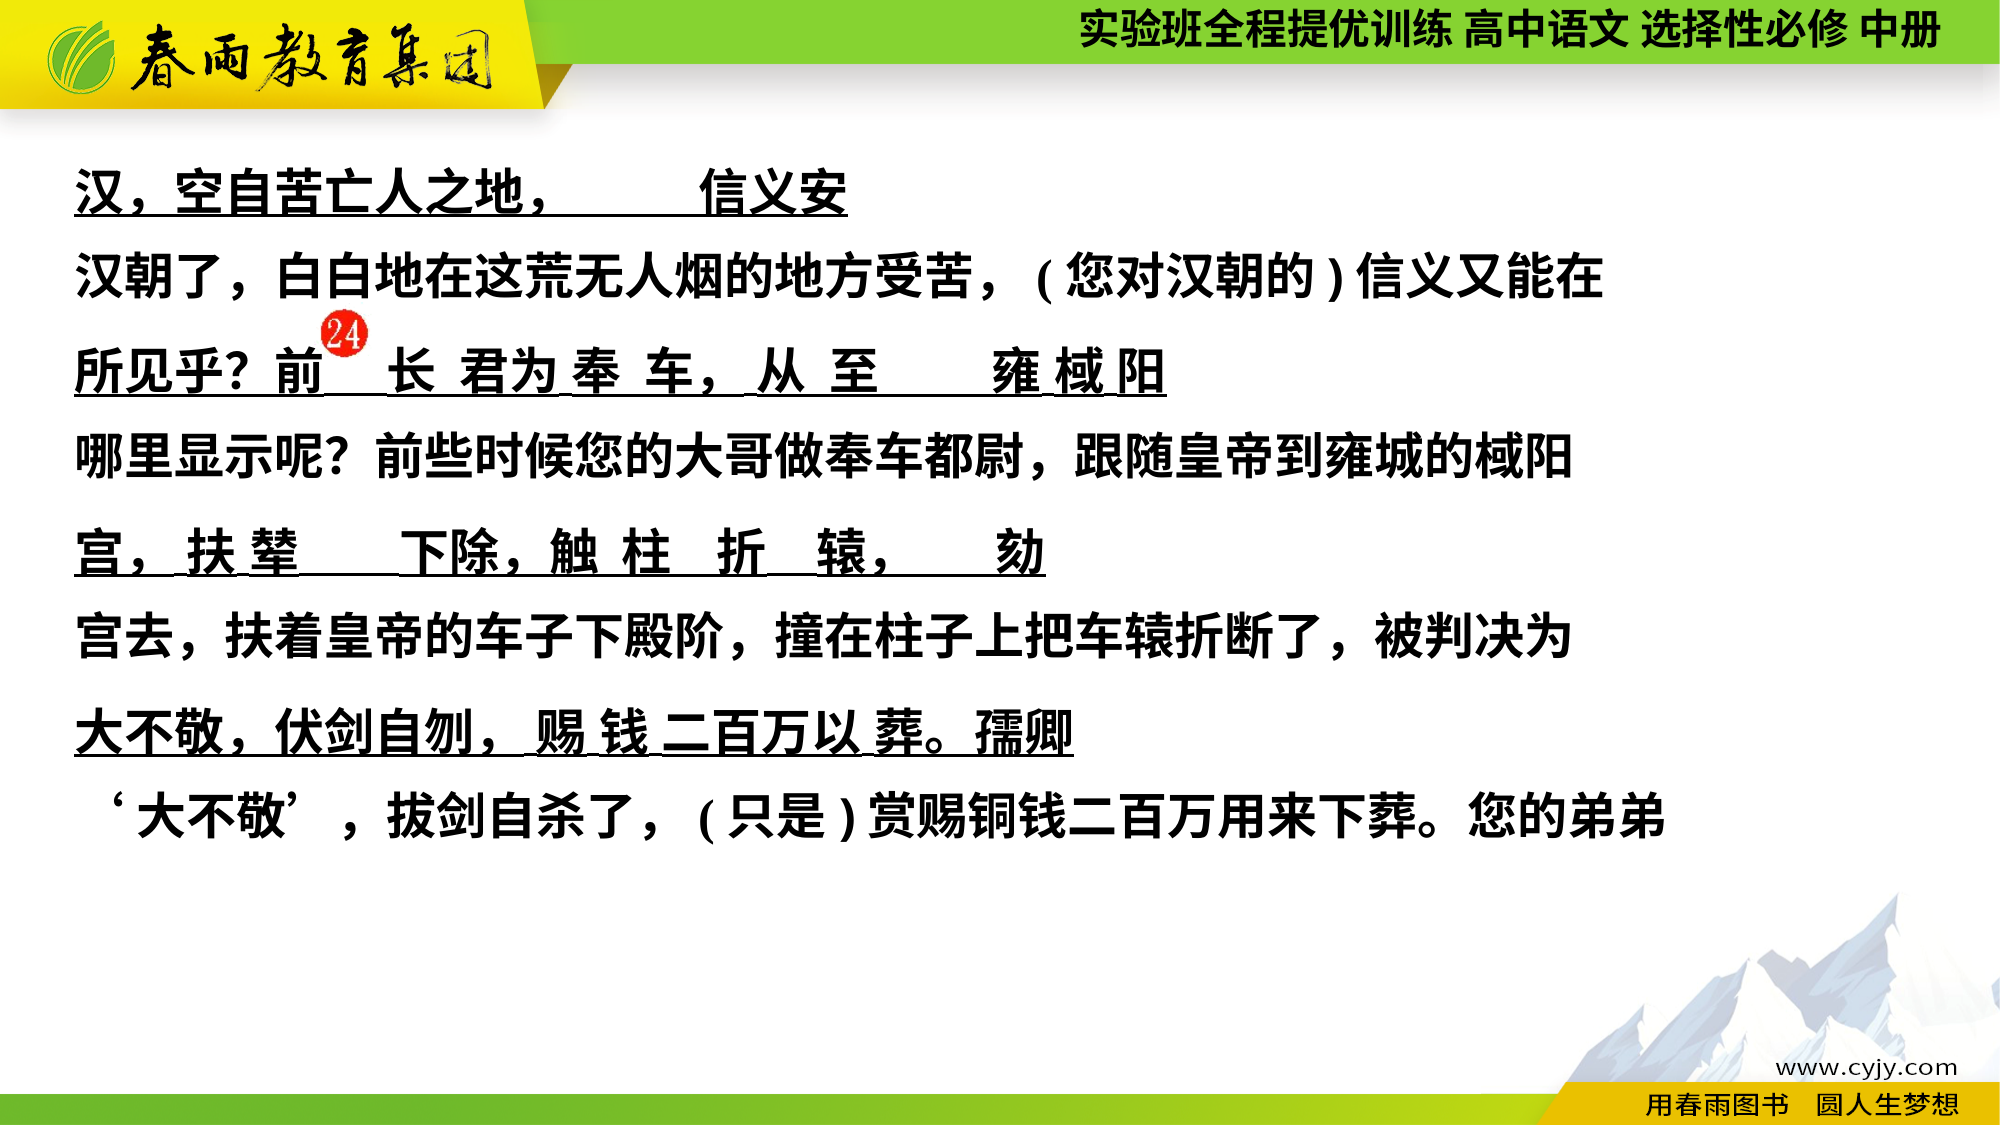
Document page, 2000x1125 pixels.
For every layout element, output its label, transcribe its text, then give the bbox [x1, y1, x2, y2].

text_box 汉朝了，白白地在这荒无人烟的地方受苦，(您对汉朝的)信义又能在 哪里显示呢？前些时候您的大哥做奉车都尉，跟随皇帝到雍城的棫阳 宫去，扶着皇帝的车子下殿阶，撞在柱子上把车辕折断了，被判决为 ‘大不敬’，拔剑自杀了，(只是)赏赐铜钱二百万用来下葬。您的弟弟 [59, 207, 1944, 853]
picture [0, 0, 2000, 1125]
